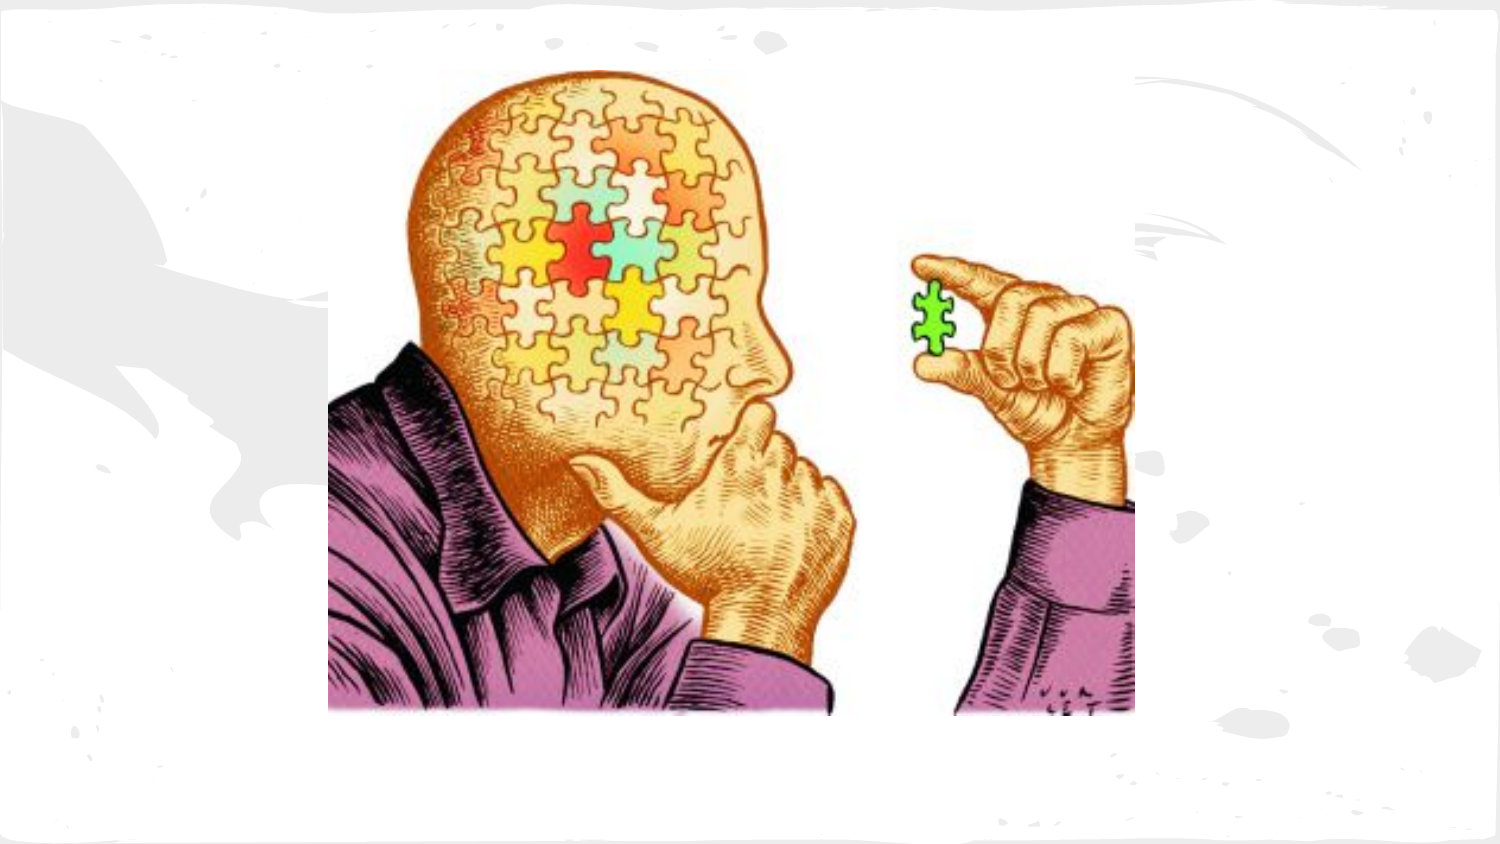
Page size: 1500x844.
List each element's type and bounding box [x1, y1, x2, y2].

picture [328, 70, 1135, 716]
